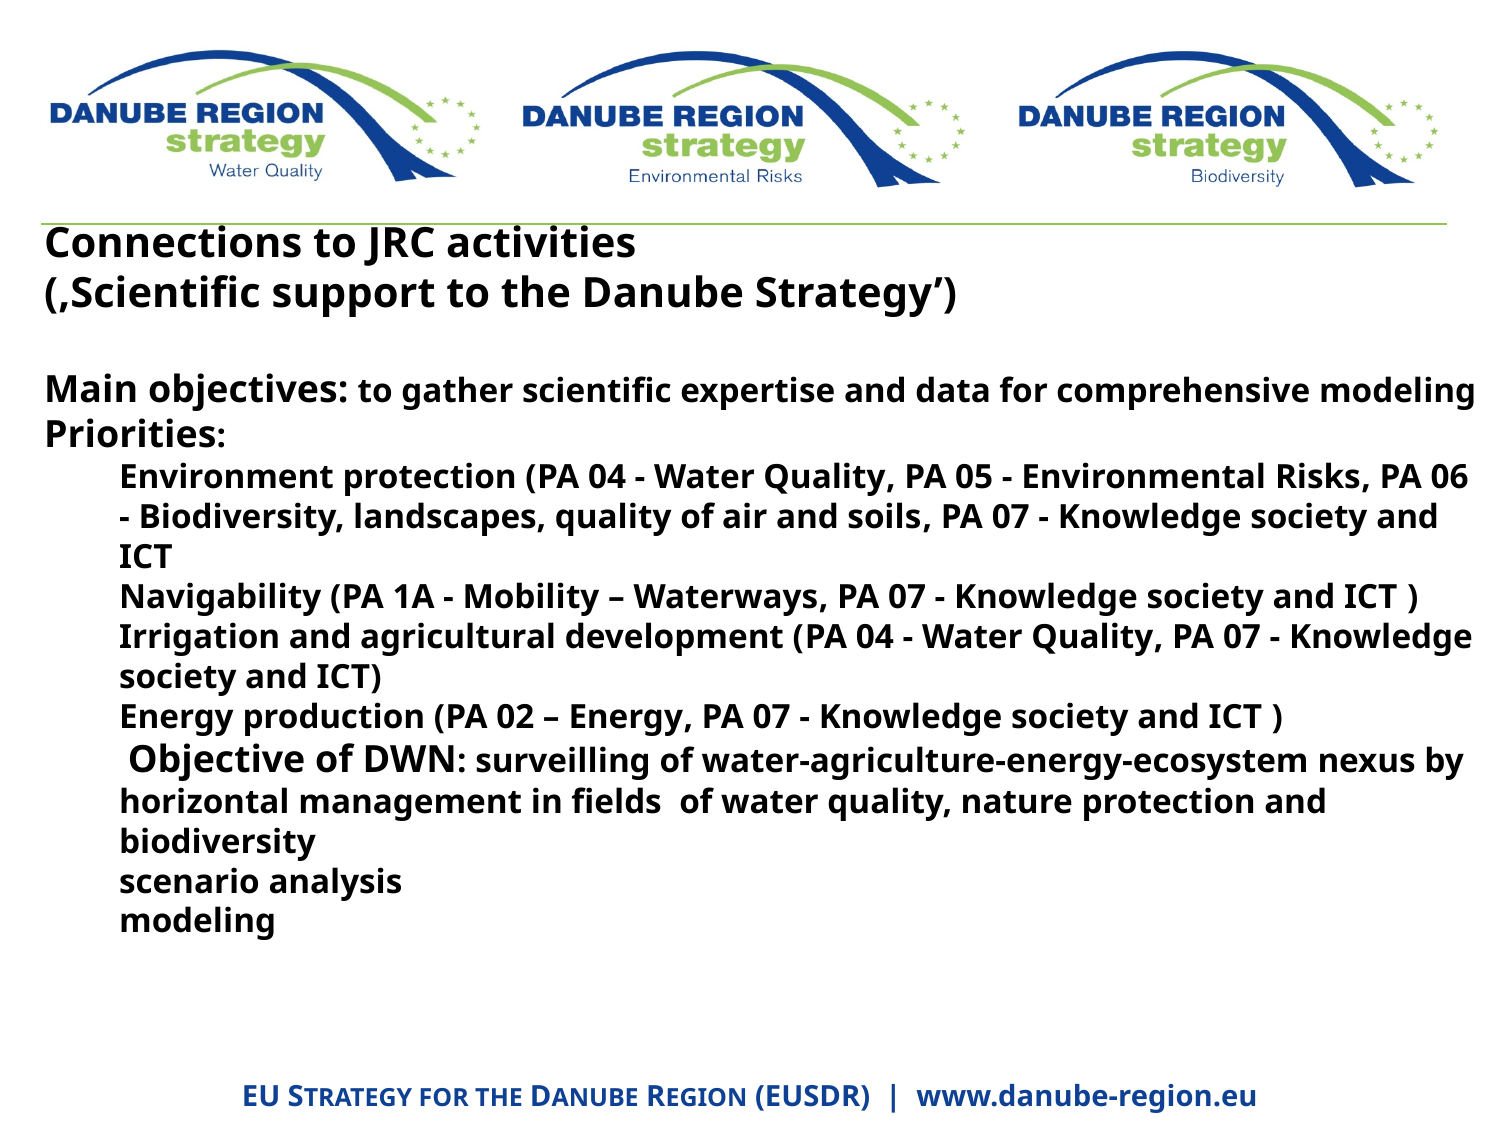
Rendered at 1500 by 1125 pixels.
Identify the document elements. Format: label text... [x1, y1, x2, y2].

list Connections to JRC activities (‚Scientific support to the Danube Strategy’) Main objectives: to gather scientific expertise and data for comprehensive modeling Priorities: Environment protection (PA 04 - Water Quality, PA 05 - Environmental Risks, PA 06 - Biodiversity, landscapes, quality of air and soils, PA 07 - Knowledge society and ICT Navigability (PA 1A - Mobility – Waterways, PA 07 - Knowledge society and ICT ) Irrigation and agricultural development (PA 04 - Water Quality, PA 07 - Knowledge society and ICT) Energy production (PA 02 – Energy, PA 07 - Knowledge society and ICT ) Objective of DWN: surveilling of water-agriculture-energy-ecosystem nexus by horizontal management in fields of water quality, nature protection and biodiversity scenario analysis modeling [29, 208, 1500, 1047]
picture [997, 30, 1460, 209]
picture [29, 30, 987, 209]
text_box EU STRATEGY FOR THE DANUBE REGION (EUSDR) | www.danube-region.eu [0, 1070, 1500, 1120]
